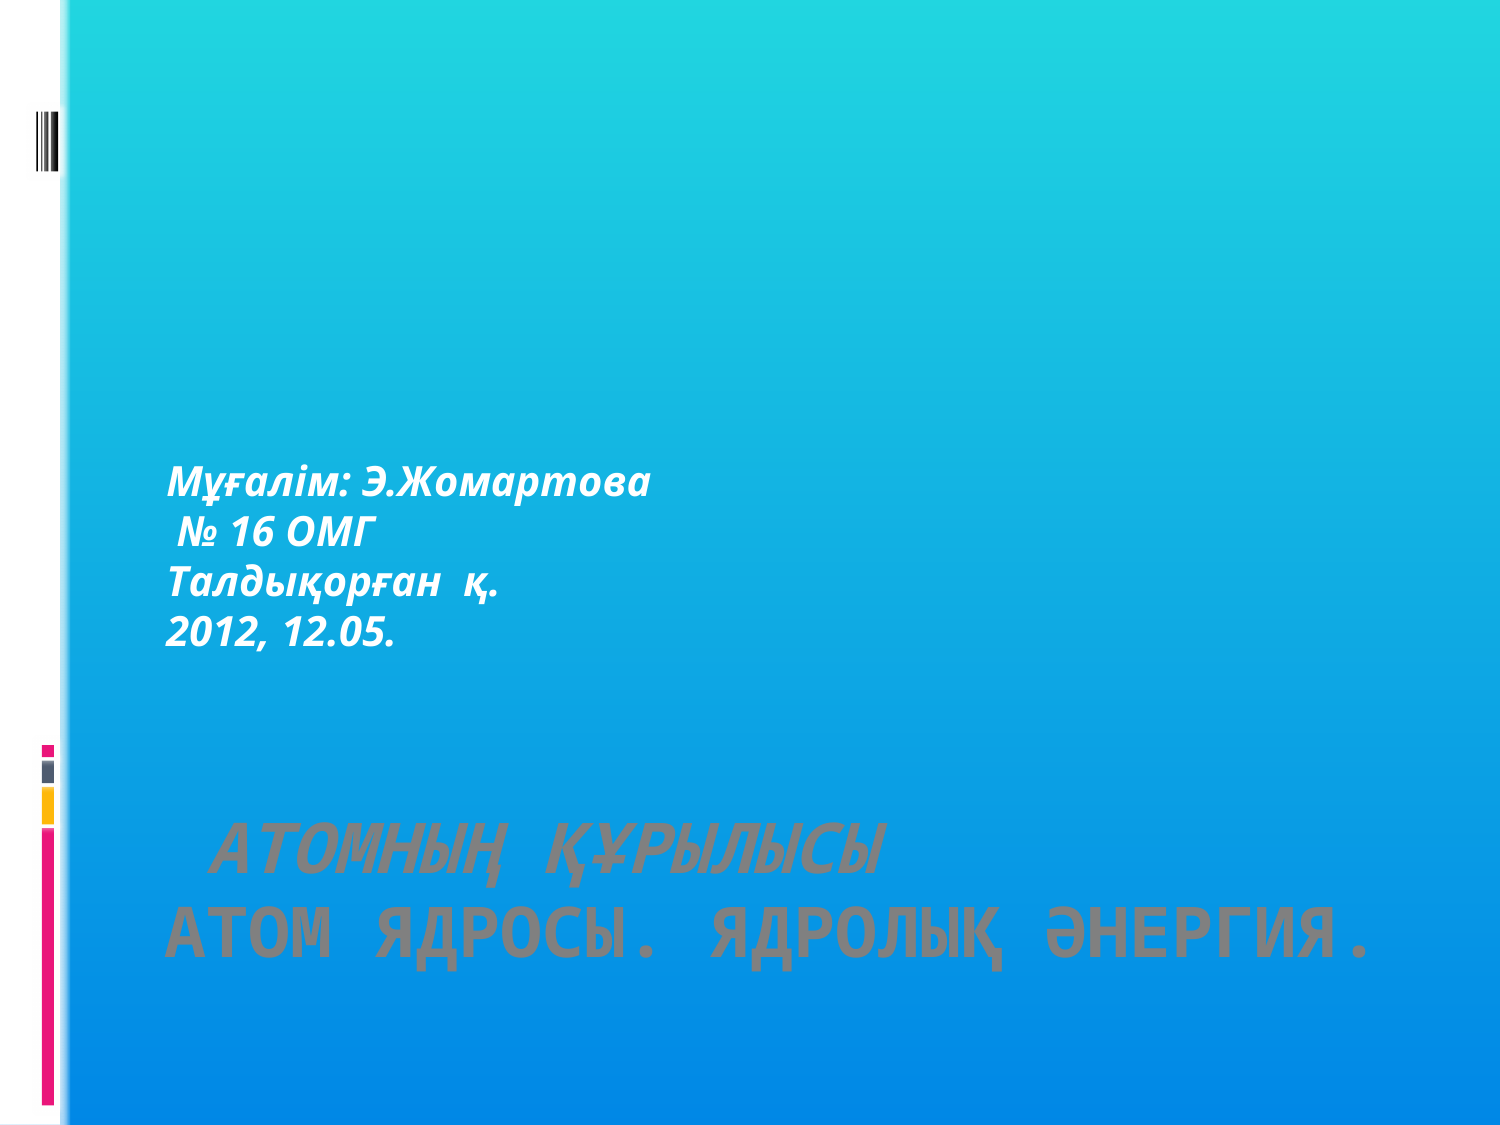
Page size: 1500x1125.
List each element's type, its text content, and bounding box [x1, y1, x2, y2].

title АТОМНың құрылысы Атом ядросы. Ядролық әнергия. [150, 713, 1425, 1037]
subtitle Мұғалім: Э.Жомартова № 16 ОМГ Талдықорған қ. 2012, 12.05. [150, 464, 1425, 713]
